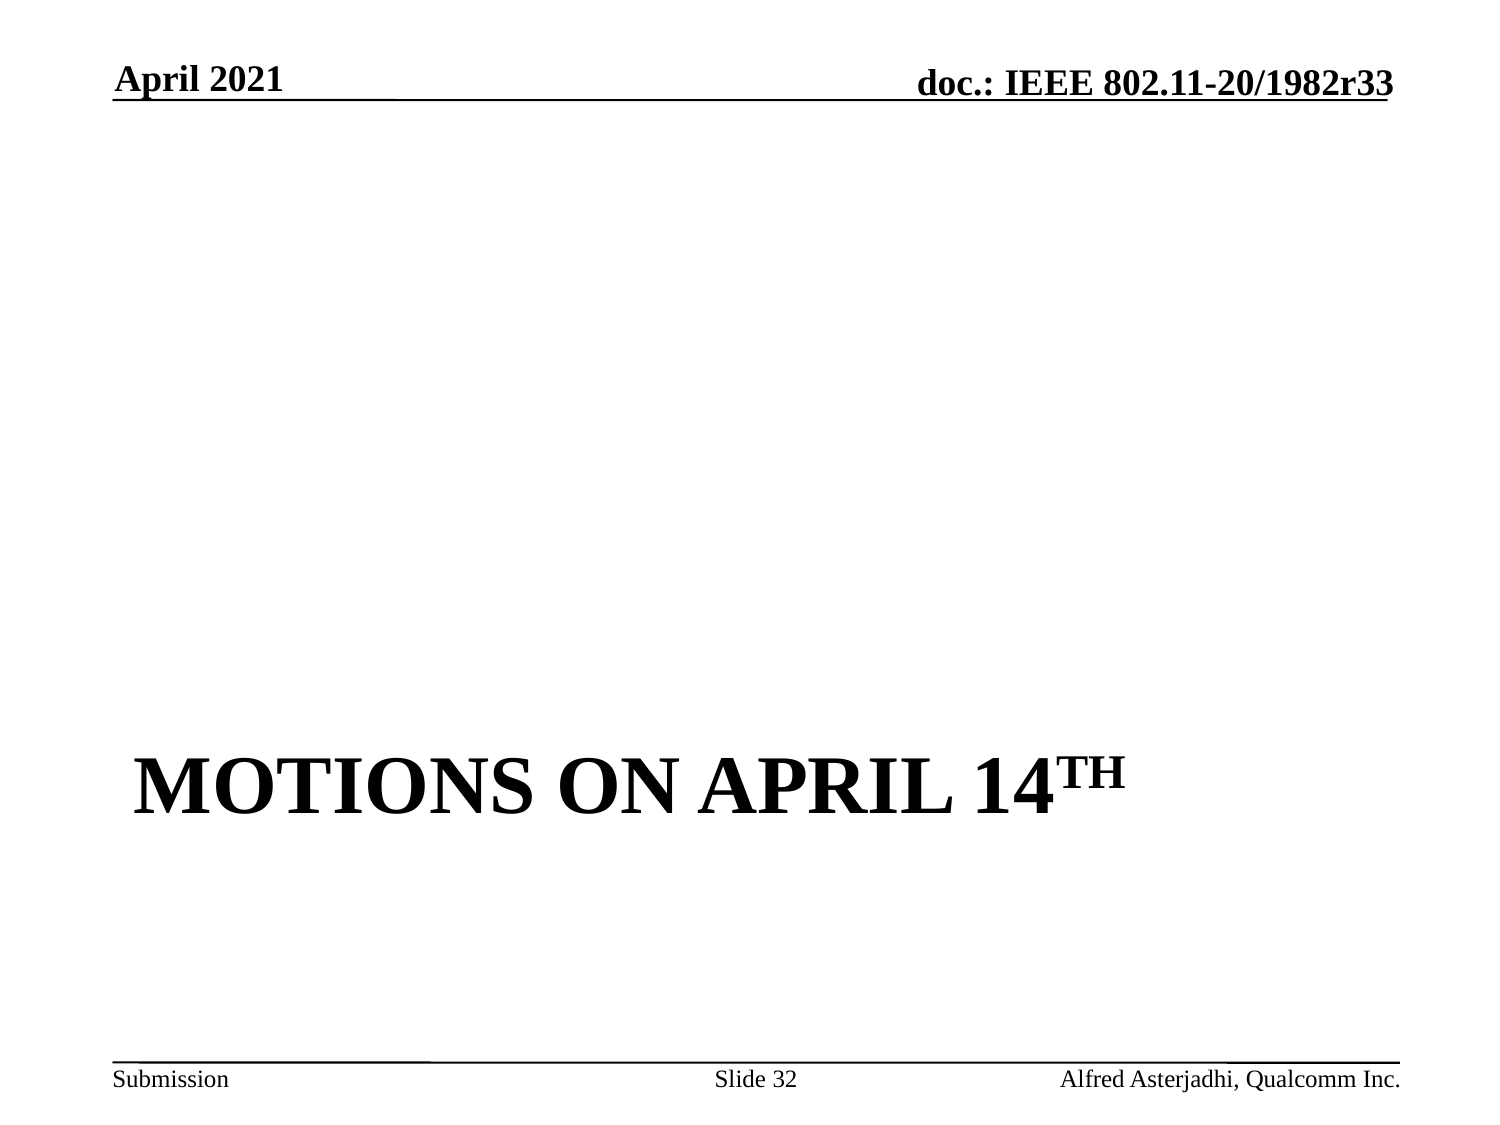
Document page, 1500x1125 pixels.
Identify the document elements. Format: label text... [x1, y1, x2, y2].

footer Alfred Asterjadhi, Qualcomm Inc. [878, 1061, 1402, 1093]
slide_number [114, 54, 423, 100]
title Motions on April 14th [118, 722, 1394, 947]
slide_number Slide 32 [712, 1061, 800, 1123]
